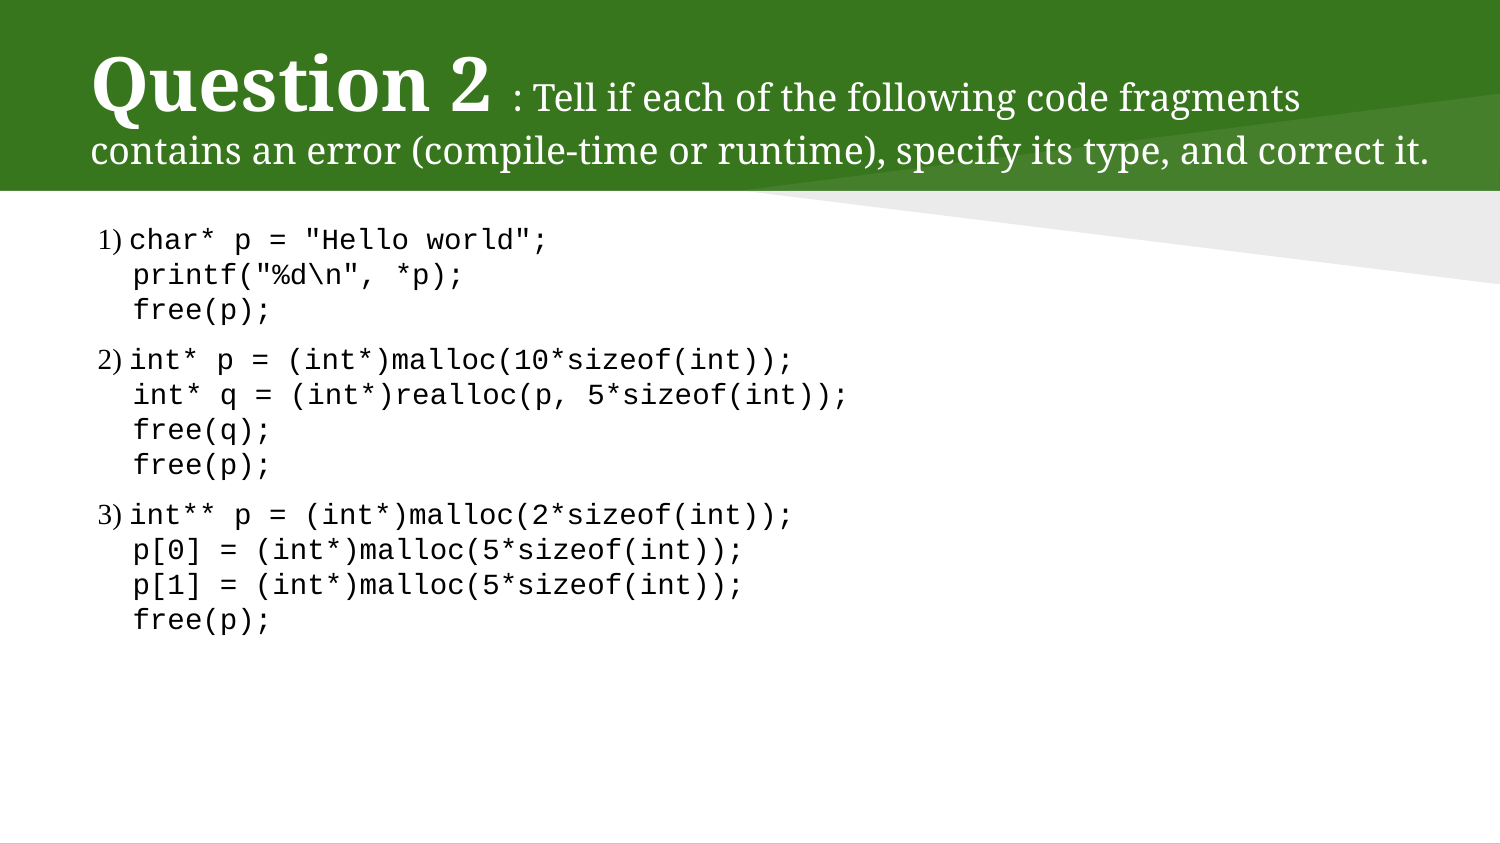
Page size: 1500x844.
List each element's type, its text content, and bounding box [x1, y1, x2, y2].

title Question 2 : Tell if each of the following code fragments contains an error (compile-time or runtime), specify its type, and correct it. [75, 33, 1453, 175]
text_box 1) char* p = "Hello world"; printf("%d\n", *p); free(p); 2) int* p = (int*)malloc(10*sizeof(int)); int* q = (int*)realloc(p, 5*sizeof(int)); free(q); free(p); 3) int** p = (int*)malloc(2*sizeof(int)); p[0] = (int*)malloc(5*sizeof(int)); p[1] = (int*)malloc(5*sizeof(int)); free(p); [82, 205, 1162, 811]
